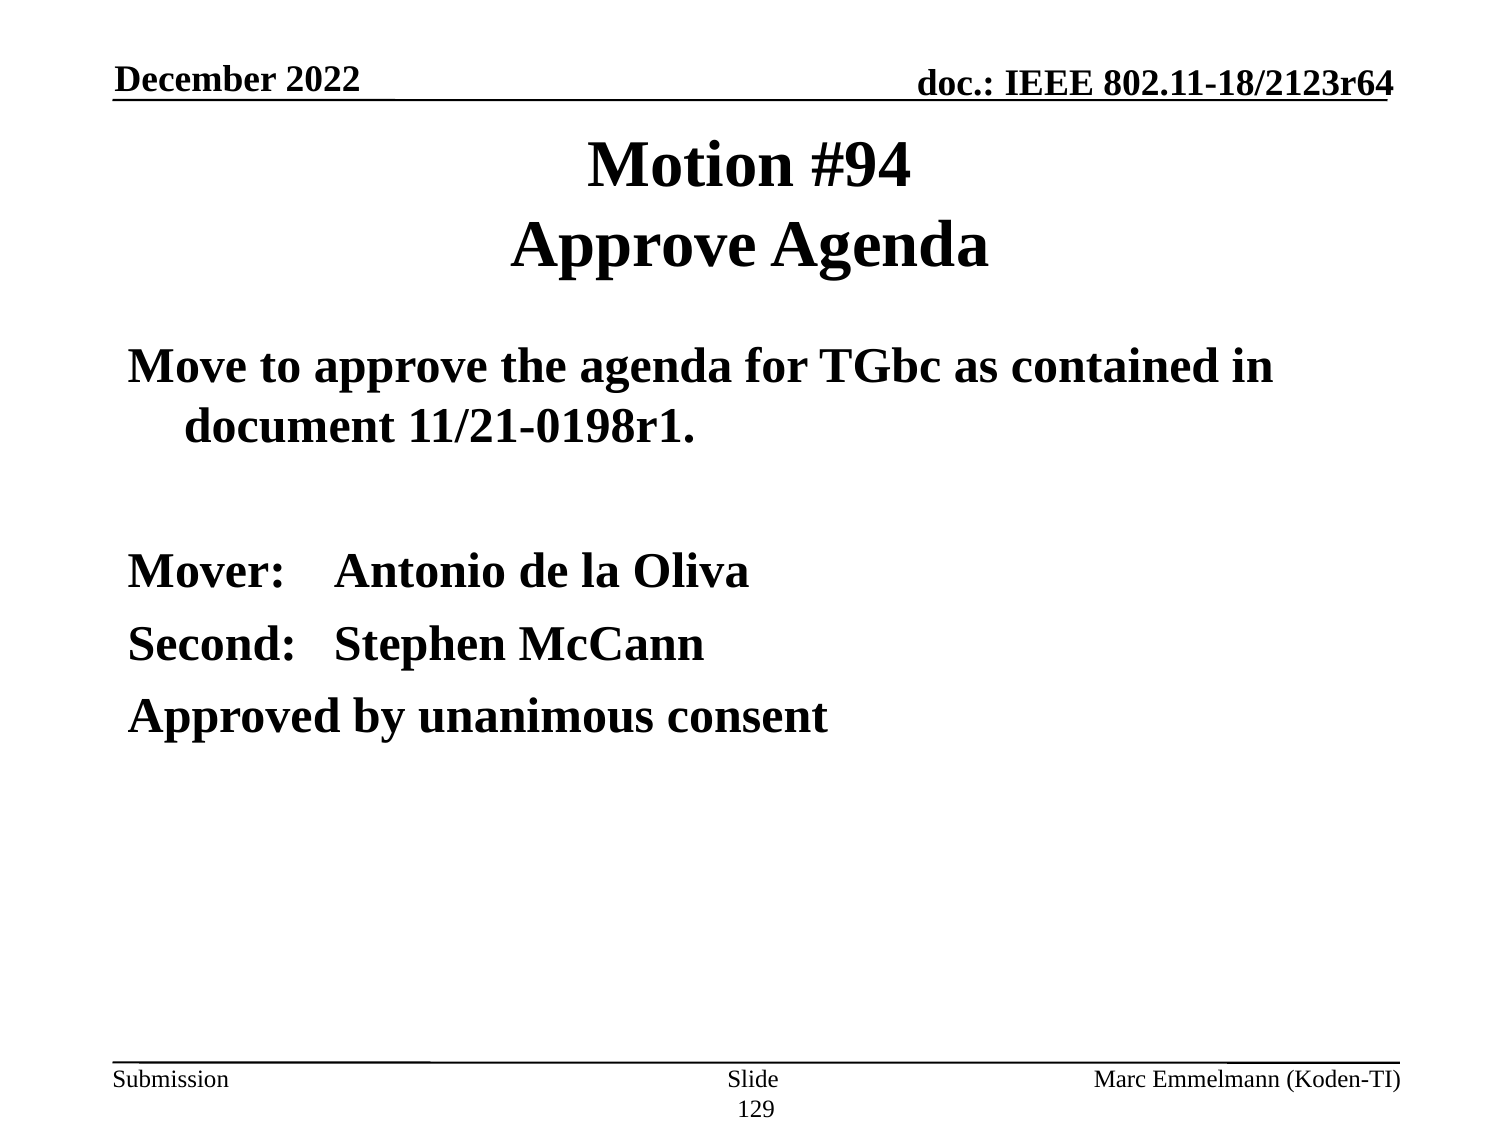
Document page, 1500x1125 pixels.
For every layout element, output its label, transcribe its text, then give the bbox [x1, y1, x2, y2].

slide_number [114, 54, 423, 100]
title Motion #94 Approve Agenda [112, 112, 1388, 288]
slide_number Slide 129 [712, 1061, 800, 1123]
footer Marc Emmelmann (Koden-TI) [878, 1061, 1402, 1093]
list Move to approve the agenda for TGbc as contained in document 11/21-0198r1. Mover: Antonio de la Oliva Second: Stephen McCann Approved by unanimous consent [112, 324, 1388, 1000]
